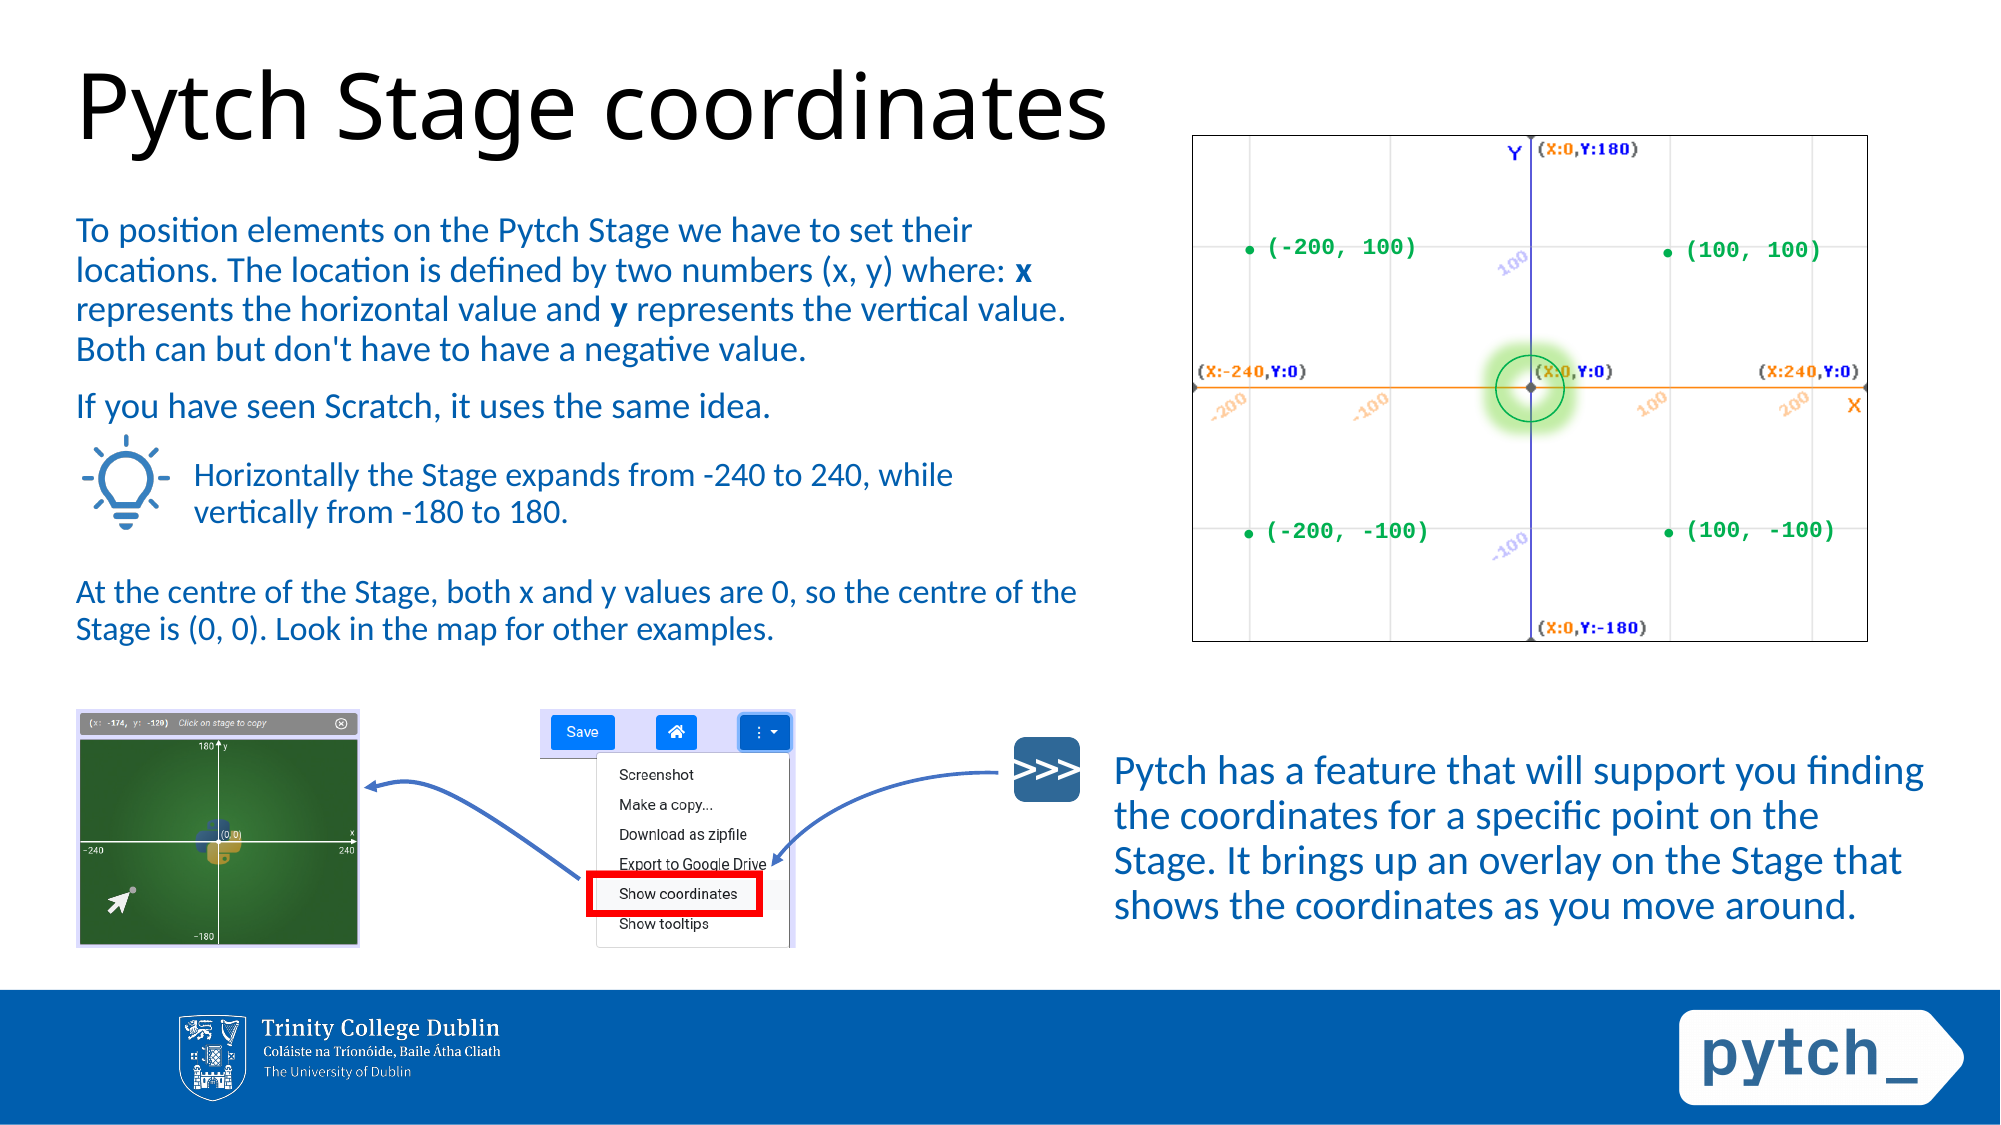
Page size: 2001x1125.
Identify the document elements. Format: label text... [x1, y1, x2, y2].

picture [178, 1044, 502, 1102]
picture [1192, 135, 1868, 642]
picture [1590, 894, 2001, 1125]
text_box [76, 709, 1944, 1044]
list To position elements on the Pytch Stage we have to set their locations. The location is defined by two numbers (x, y) where: x represents the horizontal value and y represents the vertical value. Both can but don't have to have a negative value. If you have seen Scratch, it uses the same idea. [60, 203, 1129, 436]
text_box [73, 430, 1060, 540]
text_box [1226, 189, 1910, 559]
text_box At the centre of the Stage, both x and y values are 0, so the centre of the Stage is (0, 0). Look in the map for other examples. [60, 566, 1129, 657]
title Pytch Stage coordinates [60, 1, 1786, 219]
